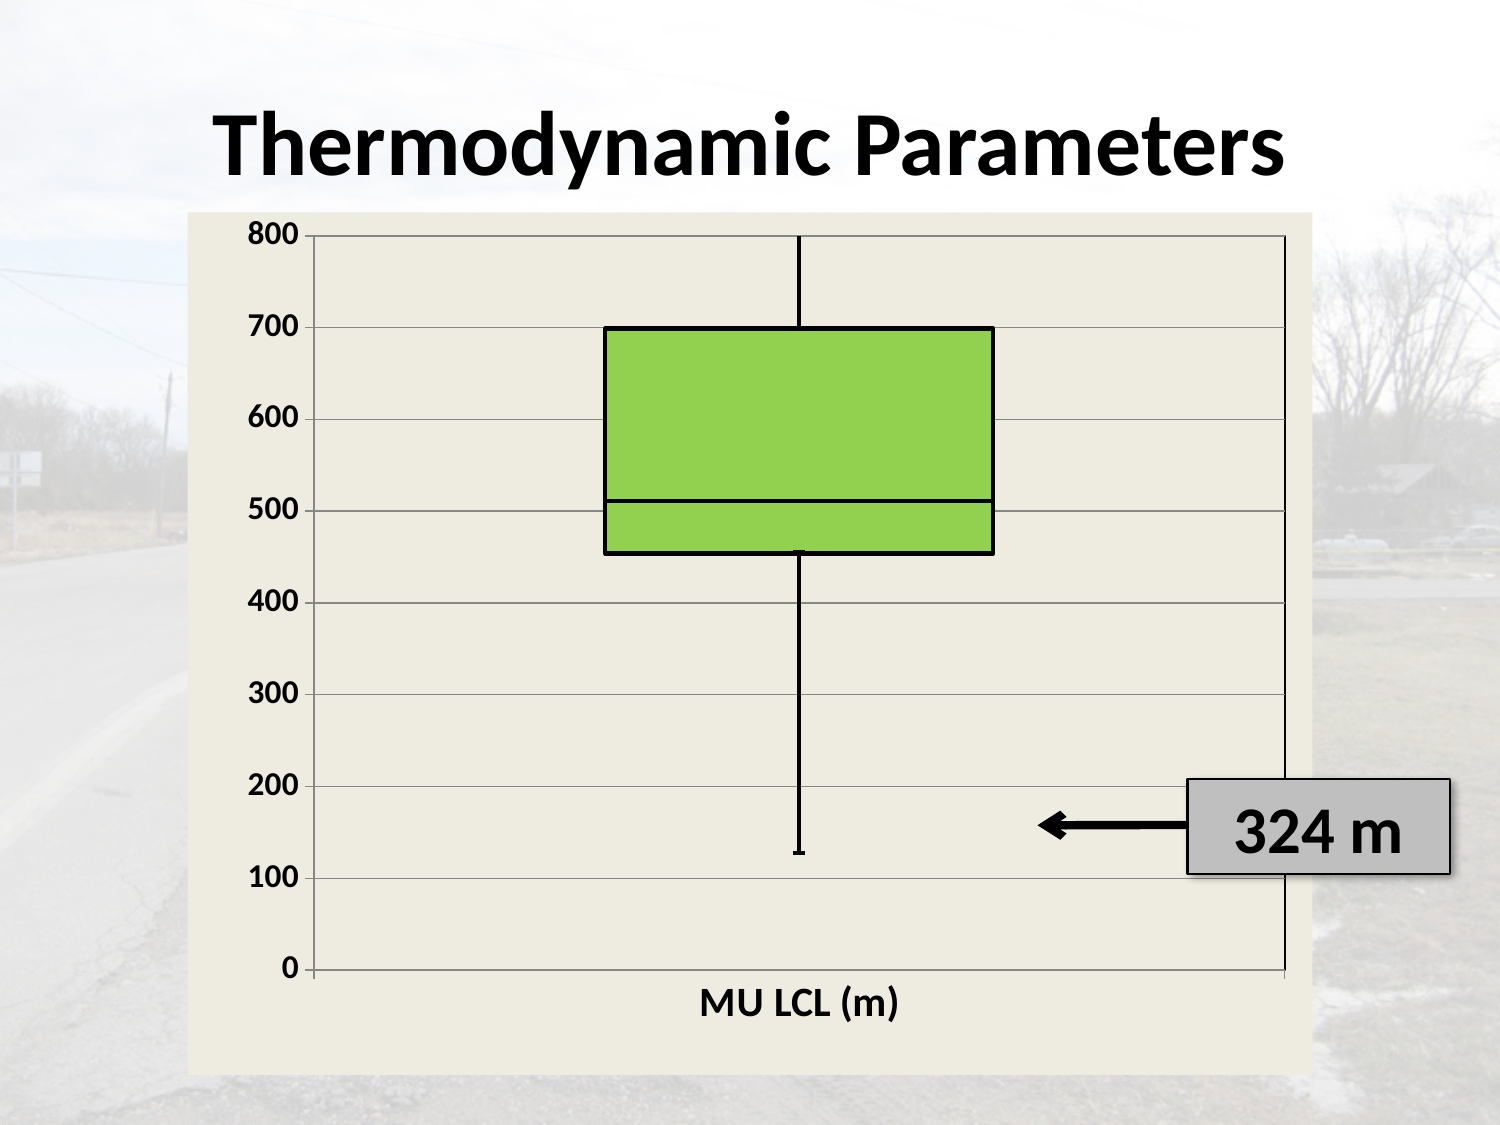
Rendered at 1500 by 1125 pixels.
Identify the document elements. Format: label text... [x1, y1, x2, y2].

text_box 324 m [1316, 778, 1450, 874]
chart [187, 212, 1313, 1076]
title Thermodynamic Parameters [75, 45, 1425, 233]
